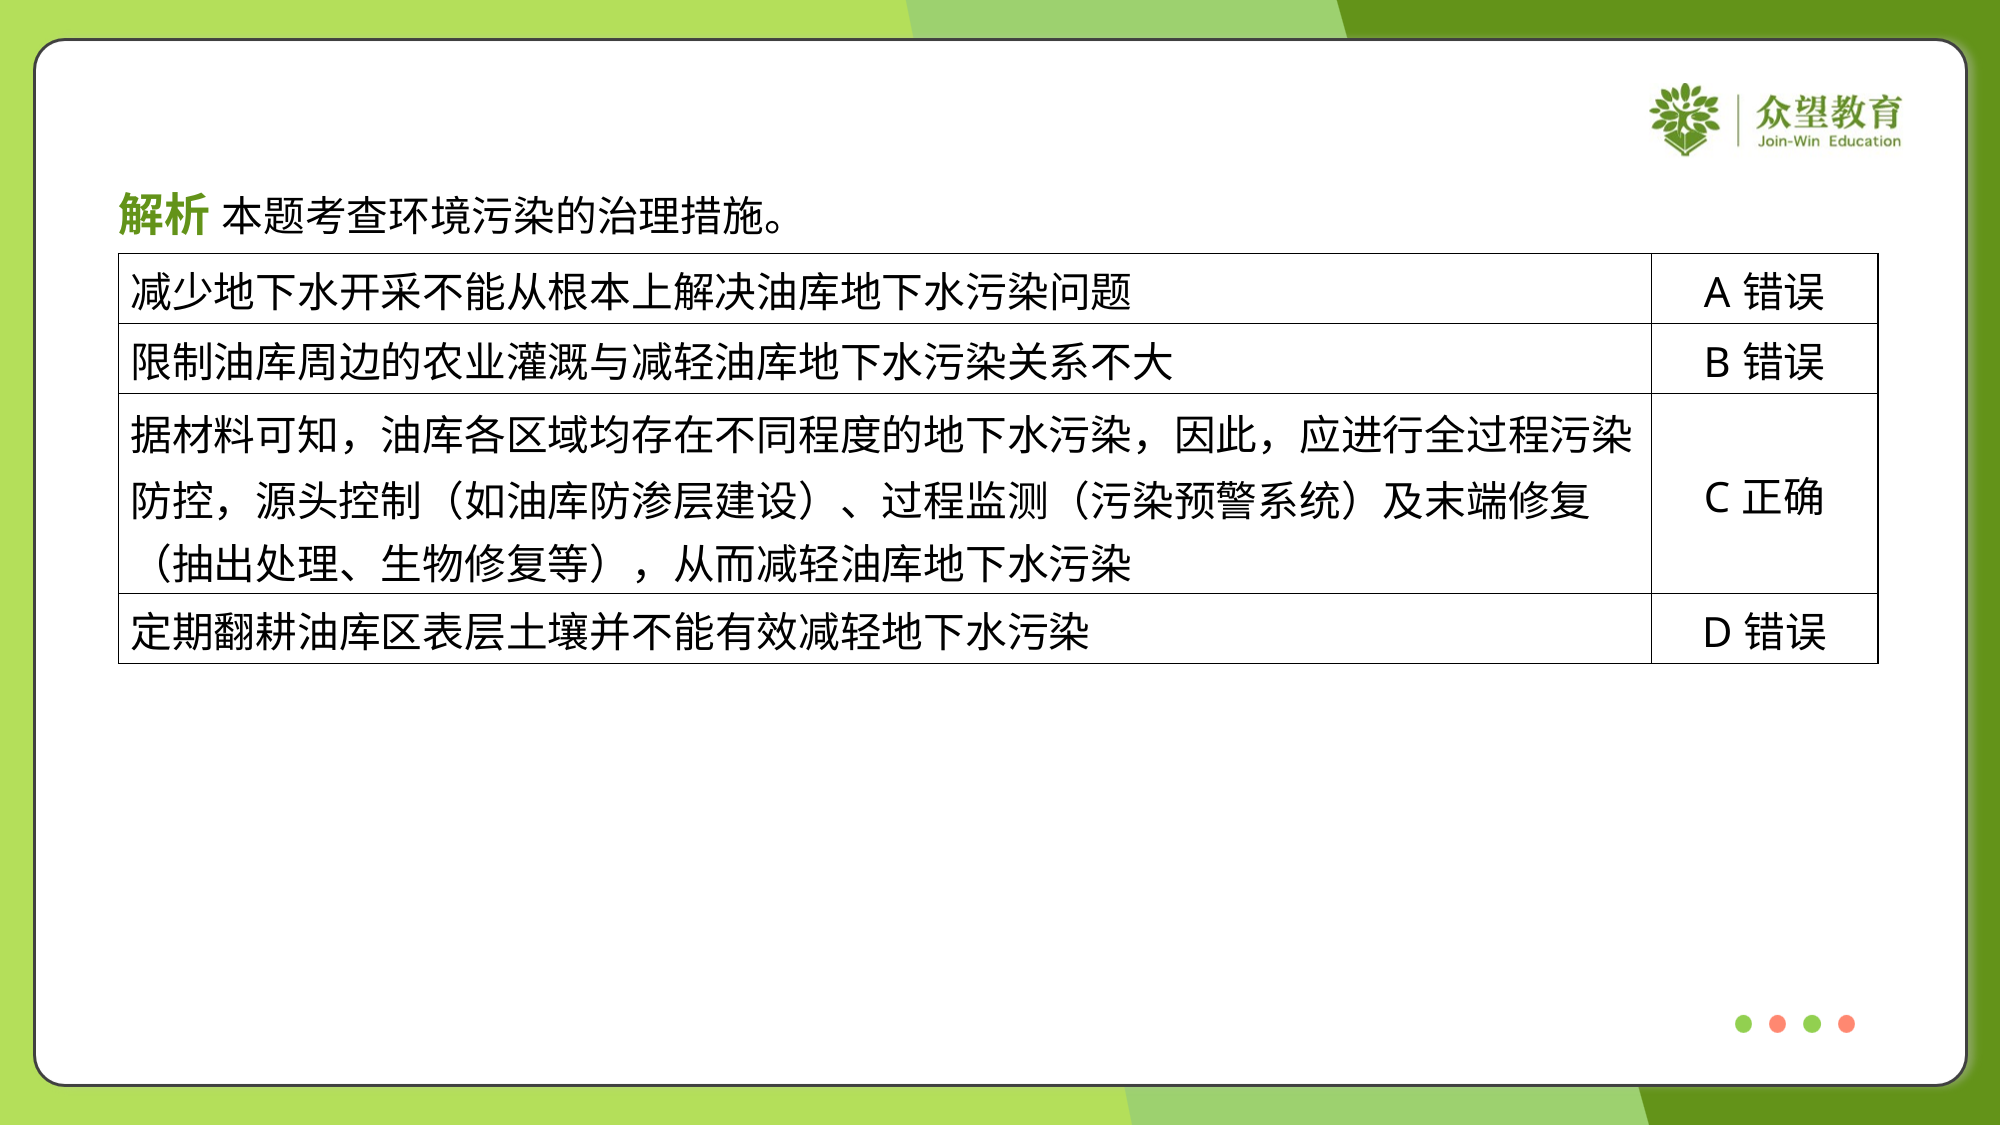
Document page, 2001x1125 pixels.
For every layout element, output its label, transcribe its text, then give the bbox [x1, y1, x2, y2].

table_cell 据材料可知，油库各区域均存在不同程度的地下水污染，因此，应进行全过程污染 防控，源头控制（如油库防渗层建设）、过程监测（污染预警系统）及末端修复 （抽出处理、生物修复等），从而减轻油库地下水污染 [119, 394, 1651, 593]
table_cell 定期翻耕油库区表层土壤并不能有效减轻地下水污染 [119, 594, 1651, 663]
table_cell C正确 [1652, 394, 1877, 593]
table_cell D错误 [1652, 594, 1877, 663]
table_header 减少地下水开采不能从根本上解决油库地下水污染问题 [119, 254, 1651, 323]
table_header A错误 [1652, 254, 1877, 323]
table_cell B错误 [1652, 324, 1877, 393]
picture [0, 0, 2000, 1125]
table_cell 限制油库周边的农业灌溉与减轻油库地下水污染关系不大 [119, 324, 1651, 393]
text_box 解析 本题考查环境污染的治理措施。 [118, 159, 1883, 231]
